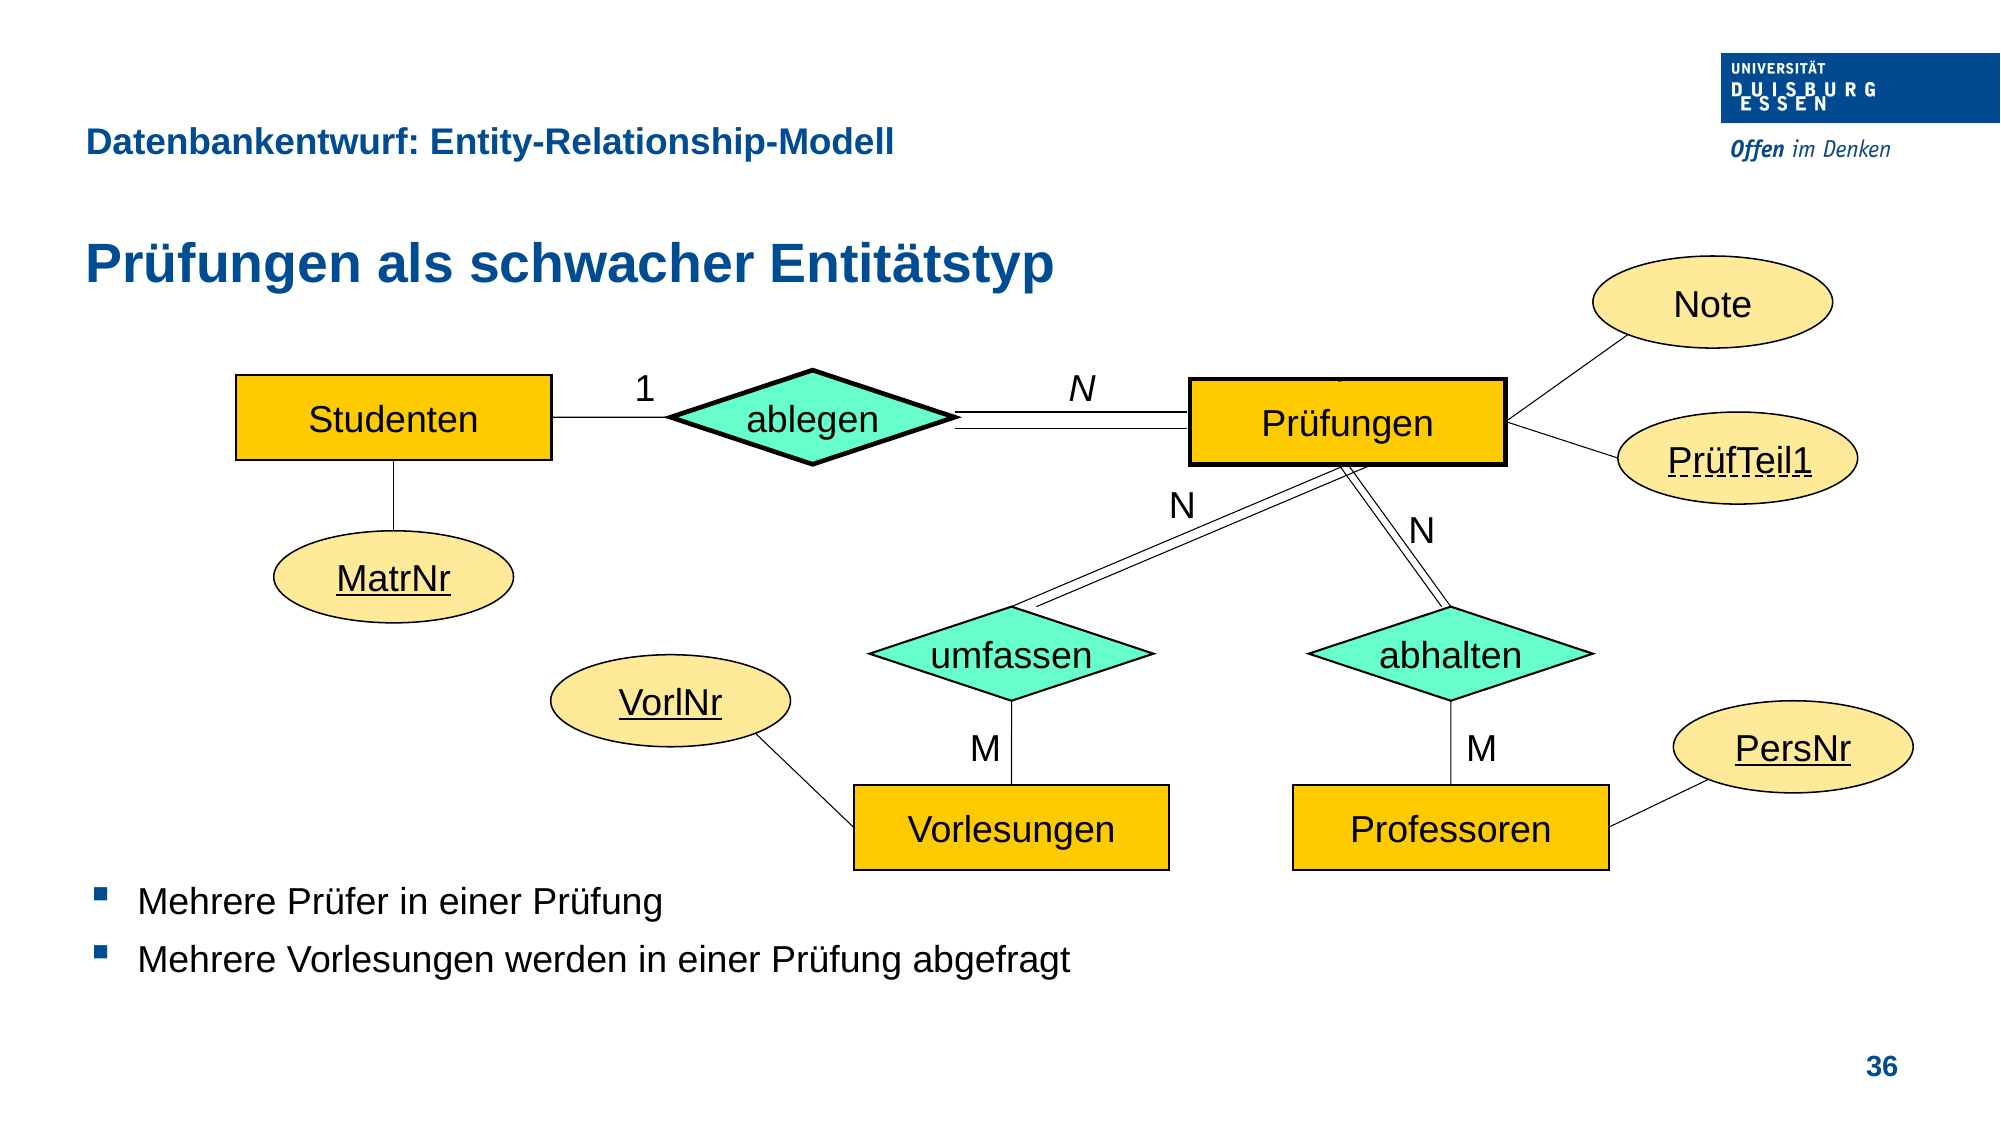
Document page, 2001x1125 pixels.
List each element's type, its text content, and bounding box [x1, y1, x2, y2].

text_box M [1012, 716, 1016, 777]
text_box VorlNr [549, 653, 792, 748]
text_box abhalten [1305, 605, 1597, 702]
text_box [1505, 421, 1618, 458]
text_box Note [1591, 254, 1834, 350]
list Prüfungen als schwacher Entitätstyp [85, 227, 1694, 303]
text_box Prüfungen [1189, 378, 1507, 465]
list Datenbankentwurf: Entity-Relationship-Modell [85, 122, 1694, 163]
text_box Vorlesungen [853, 784, 1170, 871]
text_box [1036, 464, 1373, 607]
text_box Studenten [235, 374, 553, 461]
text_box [755, 733, 854, 828]
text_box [1011, 464, 1036, 607]
text_box M [1451, 716, 1513, 777]
text_box M [955, 716, 1011, 777]
text_box MatrNr [272, 529, 515, 624]
text_box PersNr [1672, 699, 1915, 794]
slide_number 36 [1677, 1039, 1914, 1081]
text_box N [1053, 356, 1111, 411]
text_box umfassen [866, 605, 1157, 702]
picture [1721, 53, 2000, 162]
text_box PrüfTeil1 [1616, 410, 1859, 506]
text_box ablegen [669, 369, 958, 466]
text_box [1442, 464, 1451, 607]
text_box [1608, 779, 1709, 828]
text_box 1 [619, 356, 671, 417]
text_box N [1053, 413, 1111, 417]
list Mehrere Prüfer in einer Prüfung Mehrere Vorlesungen werden in einer Prüfung abgefragt [84, 869, 1823, 1040]
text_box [1373, 464, 1442, 607]
text_box Professoren [1292, 784, 1610, 871]
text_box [1338, 378, 1348, 382]
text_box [1505, 334, 1628, 422]
